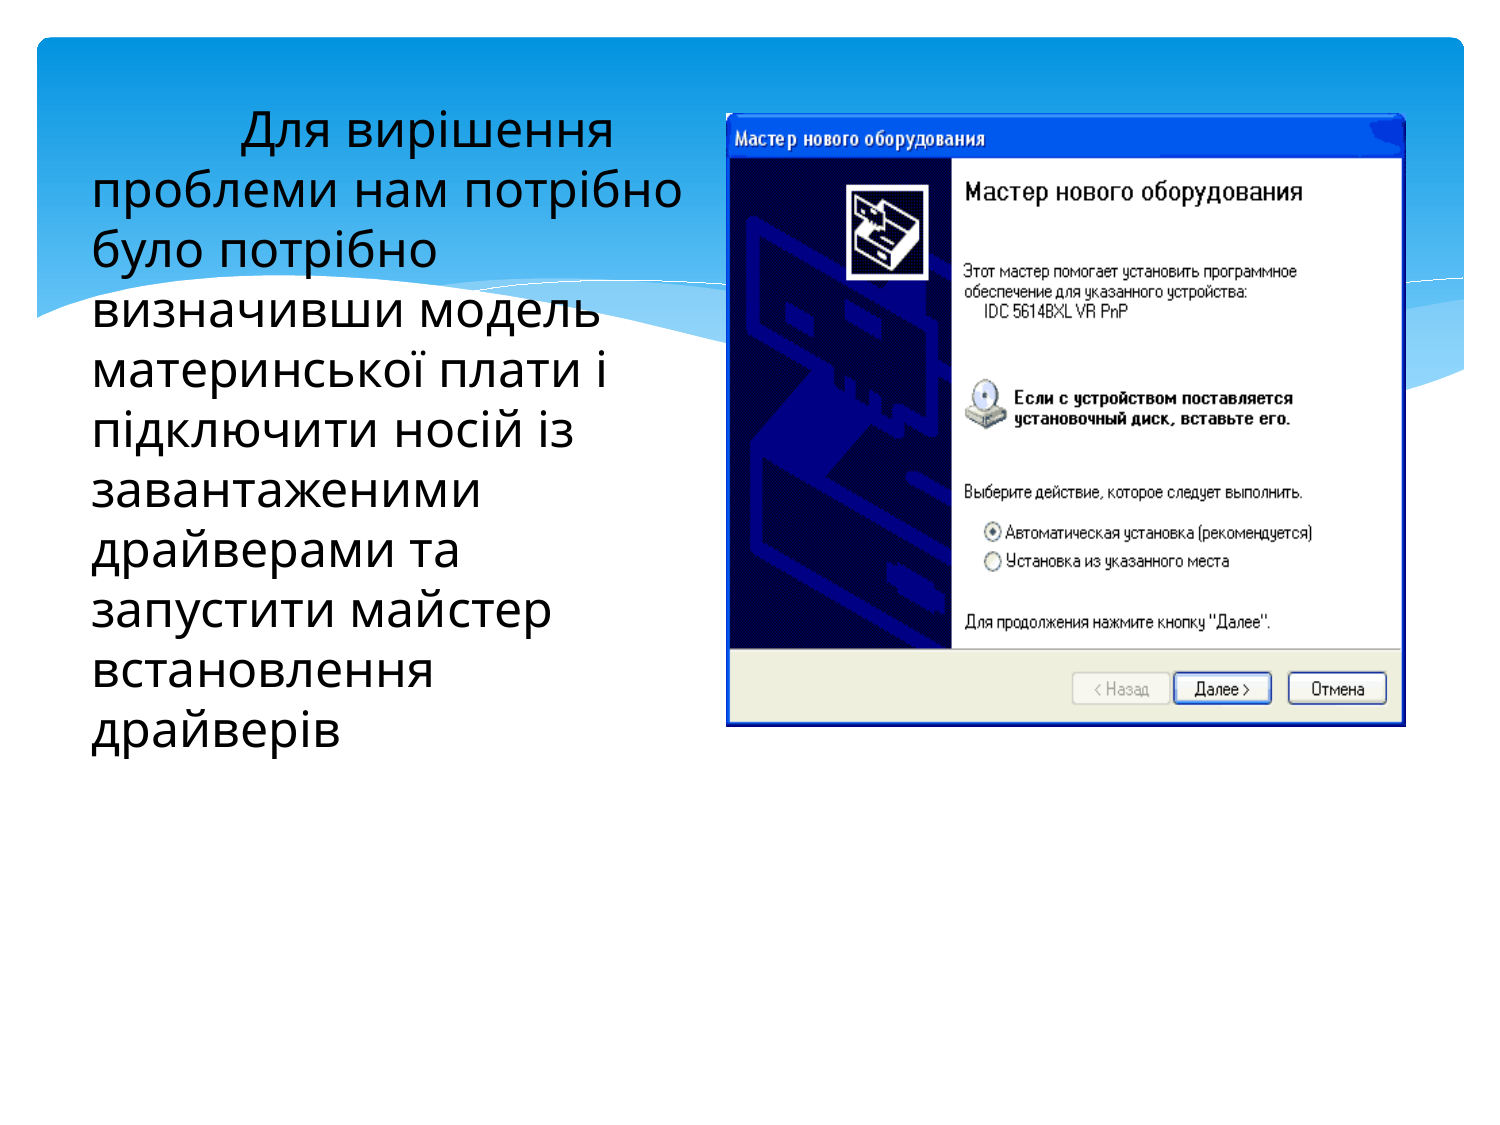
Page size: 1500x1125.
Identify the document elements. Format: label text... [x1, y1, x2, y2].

text_box Для вирішення проблеми нам потрібно було потрібно визначивши модель материнської плати і підключити носій із завантаженими драйверами та запустити майстер встановлення драйверів [76, 89, 703, 845]
picture [726, 113, 1407, 727]
